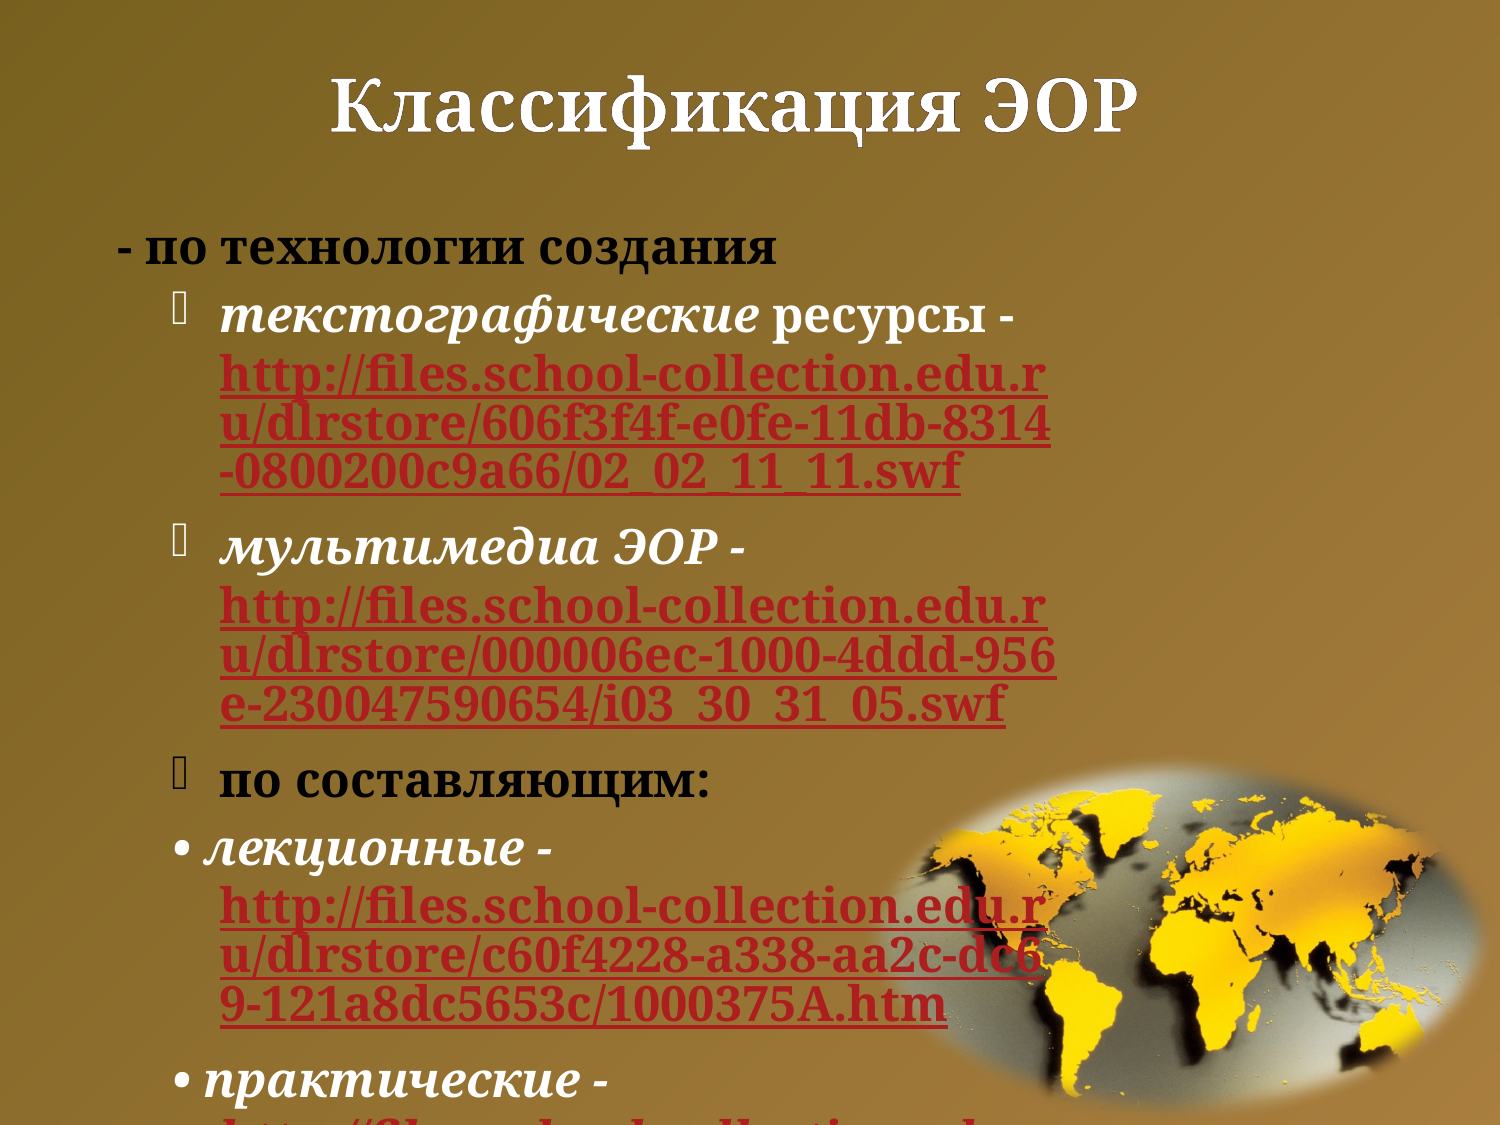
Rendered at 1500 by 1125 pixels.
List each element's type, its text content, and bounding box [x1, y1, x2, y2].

picture [945, 779, 1471, 1098]
list - по технологии создания текстографические ресурсы - http://files.school-collection.edu.ru/dlrstore/606f3f4f-e0fe-11db-8314-0800200c9a66/02_02_11_11.swf мультимедиа ЭОР - http://files.school-collection.edu.ru/dlrstore/000006ec-1000-4ddd-956e-230047590654/i03_30_31_05.swf по составляющим: • лекционные - http://files.school-collection.edu.ru/dlrstore/c60f4228-a338-aa2c-dc69-121a8dc5653c/1000375A.htm • практические - http://files.school-collection.edu.ru/dlrstore/000009eb-1000-4ddd-7f74-5d0047fe0a3c/index.htm • контрольные - http://fcior.edu.ru/card/1770/atmosfera-vozdushnaya-obolochka-zemli-vlazhnost-vozduha-k1.html [17, 208, 1081, 1024]
title Классификация ЭОР [17, 19, 1471, 185]
